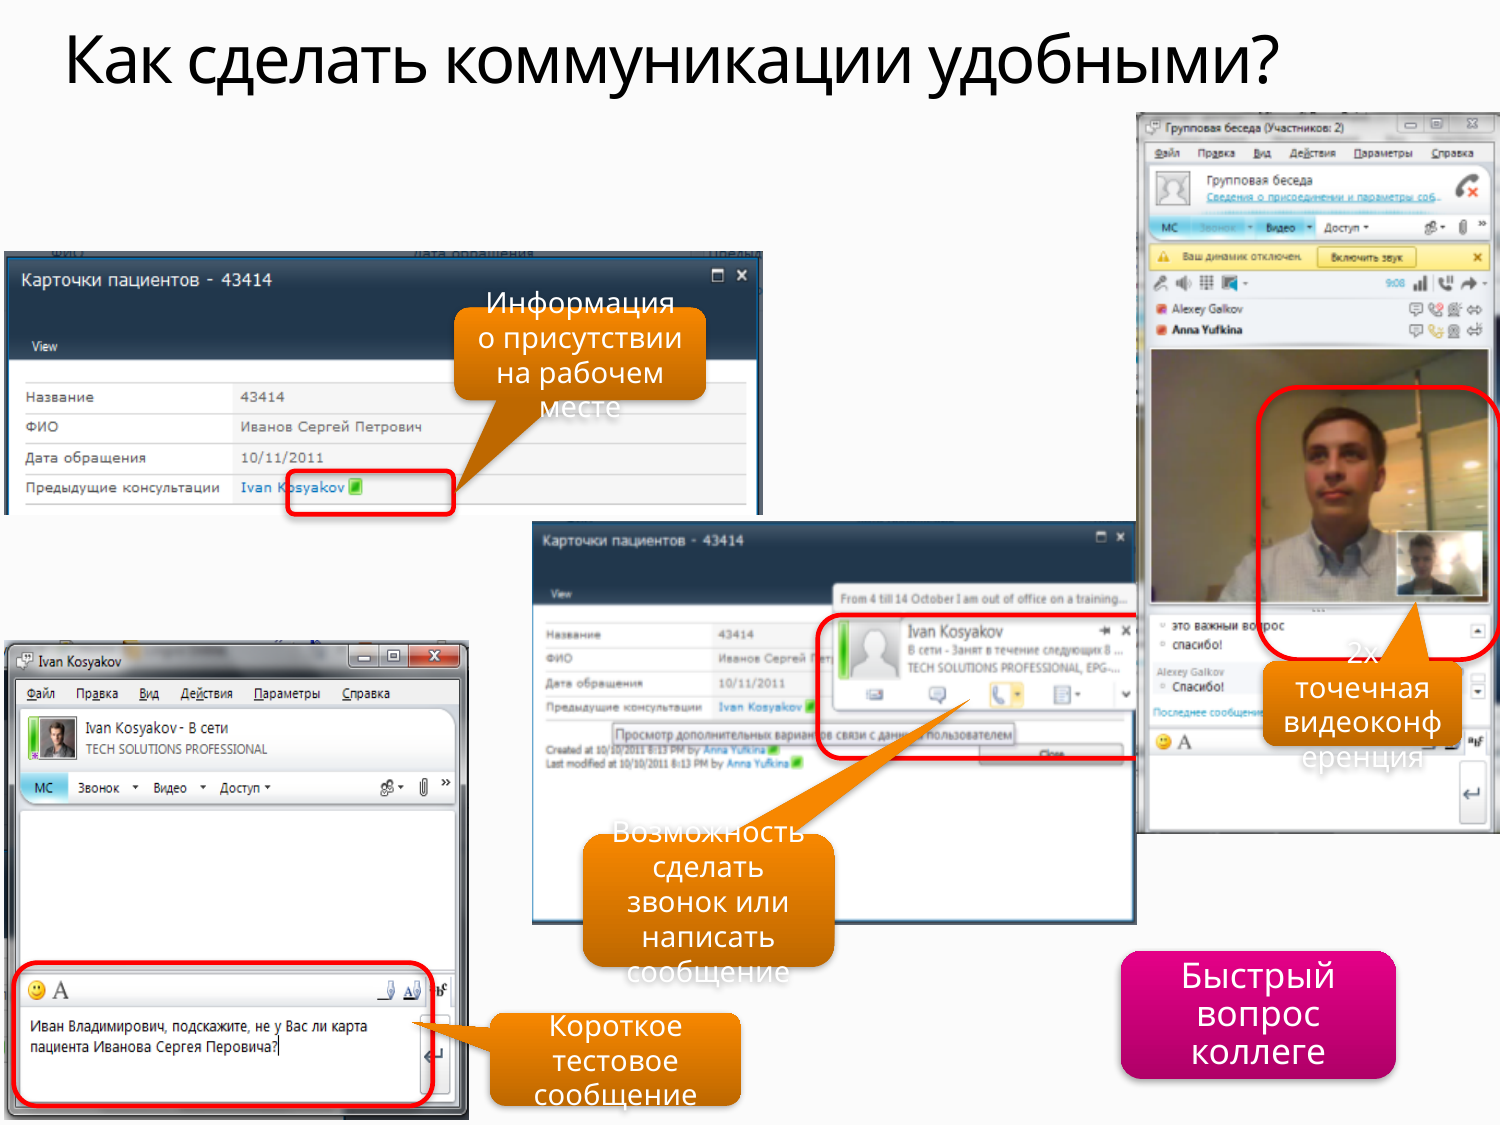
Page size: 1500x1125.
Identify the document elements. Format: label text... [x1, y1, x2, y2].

picture [3, 640, 470, 1120]
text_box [287, 307, 707, 515]
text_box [13, 962, 742, 1107]
title Как сделать коммуникации удобными? [63, 25, 1436, 99]
picture [3, 250, 763, 515]
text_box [1120, 950, 1396, 1080]
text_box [1257, 387, 1500, 747]
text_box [582, 614, 1171, 968]
picture [531, 111, 1500, 925]
